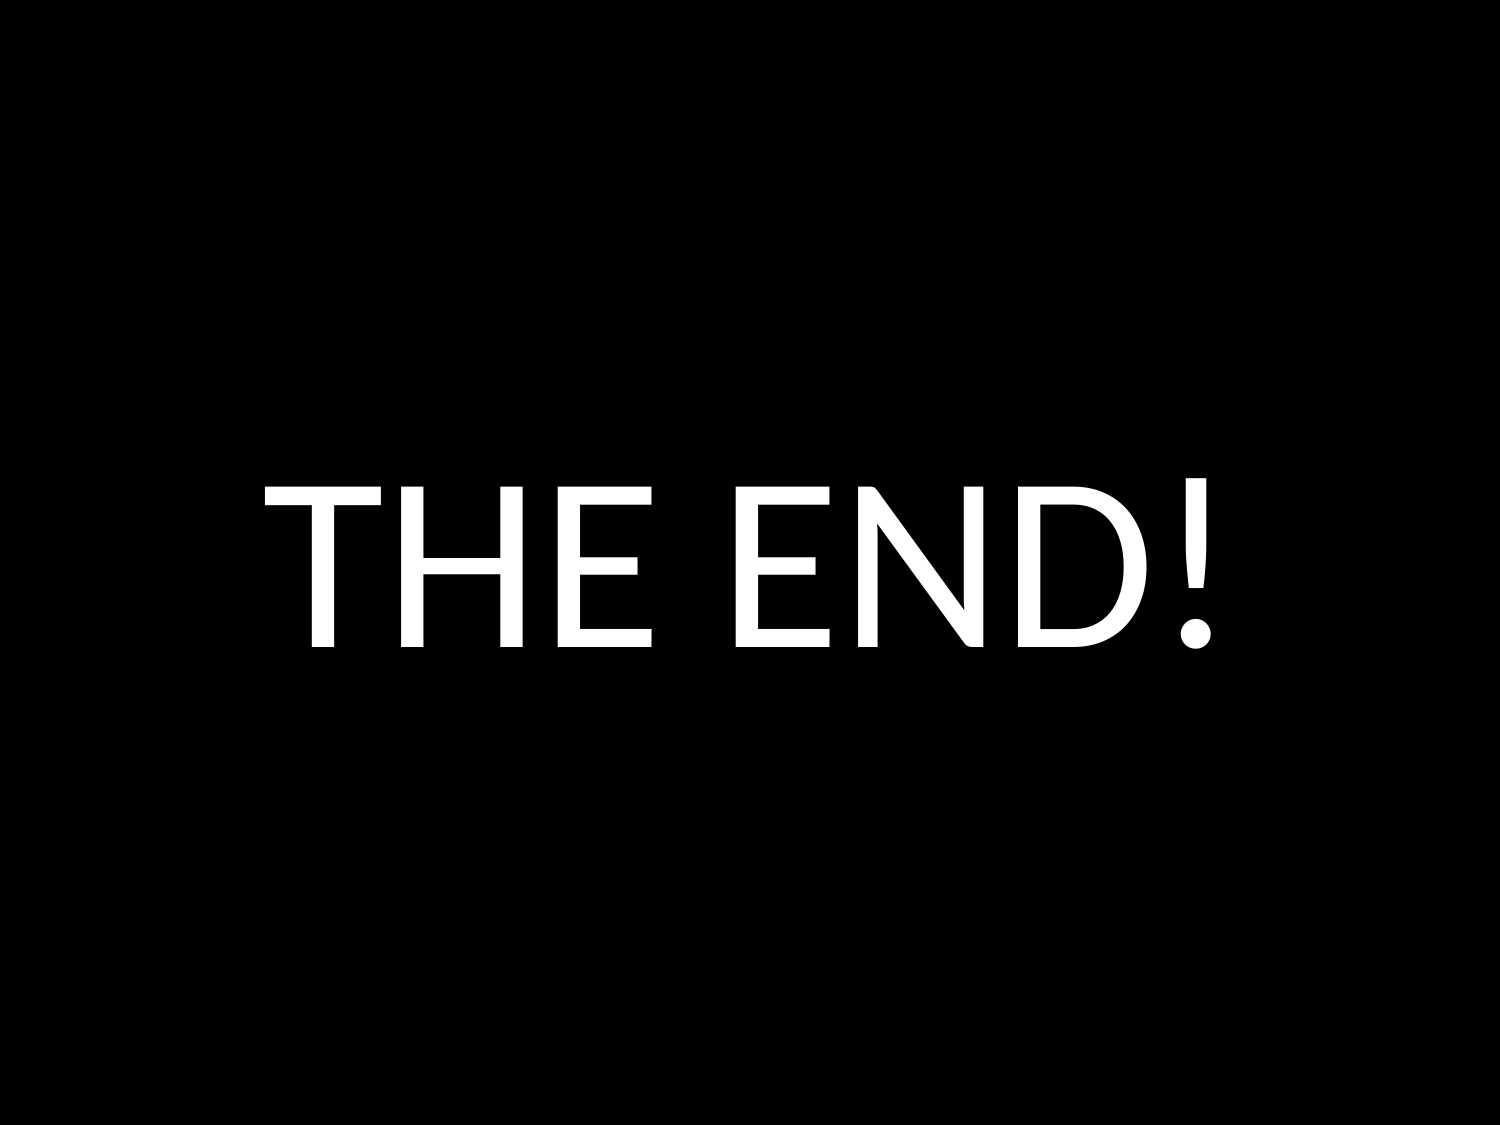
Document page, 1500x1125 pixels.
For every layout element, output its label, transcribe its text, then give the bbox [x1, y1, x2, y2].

title THE END! [75, 45, 1425, 1050]
